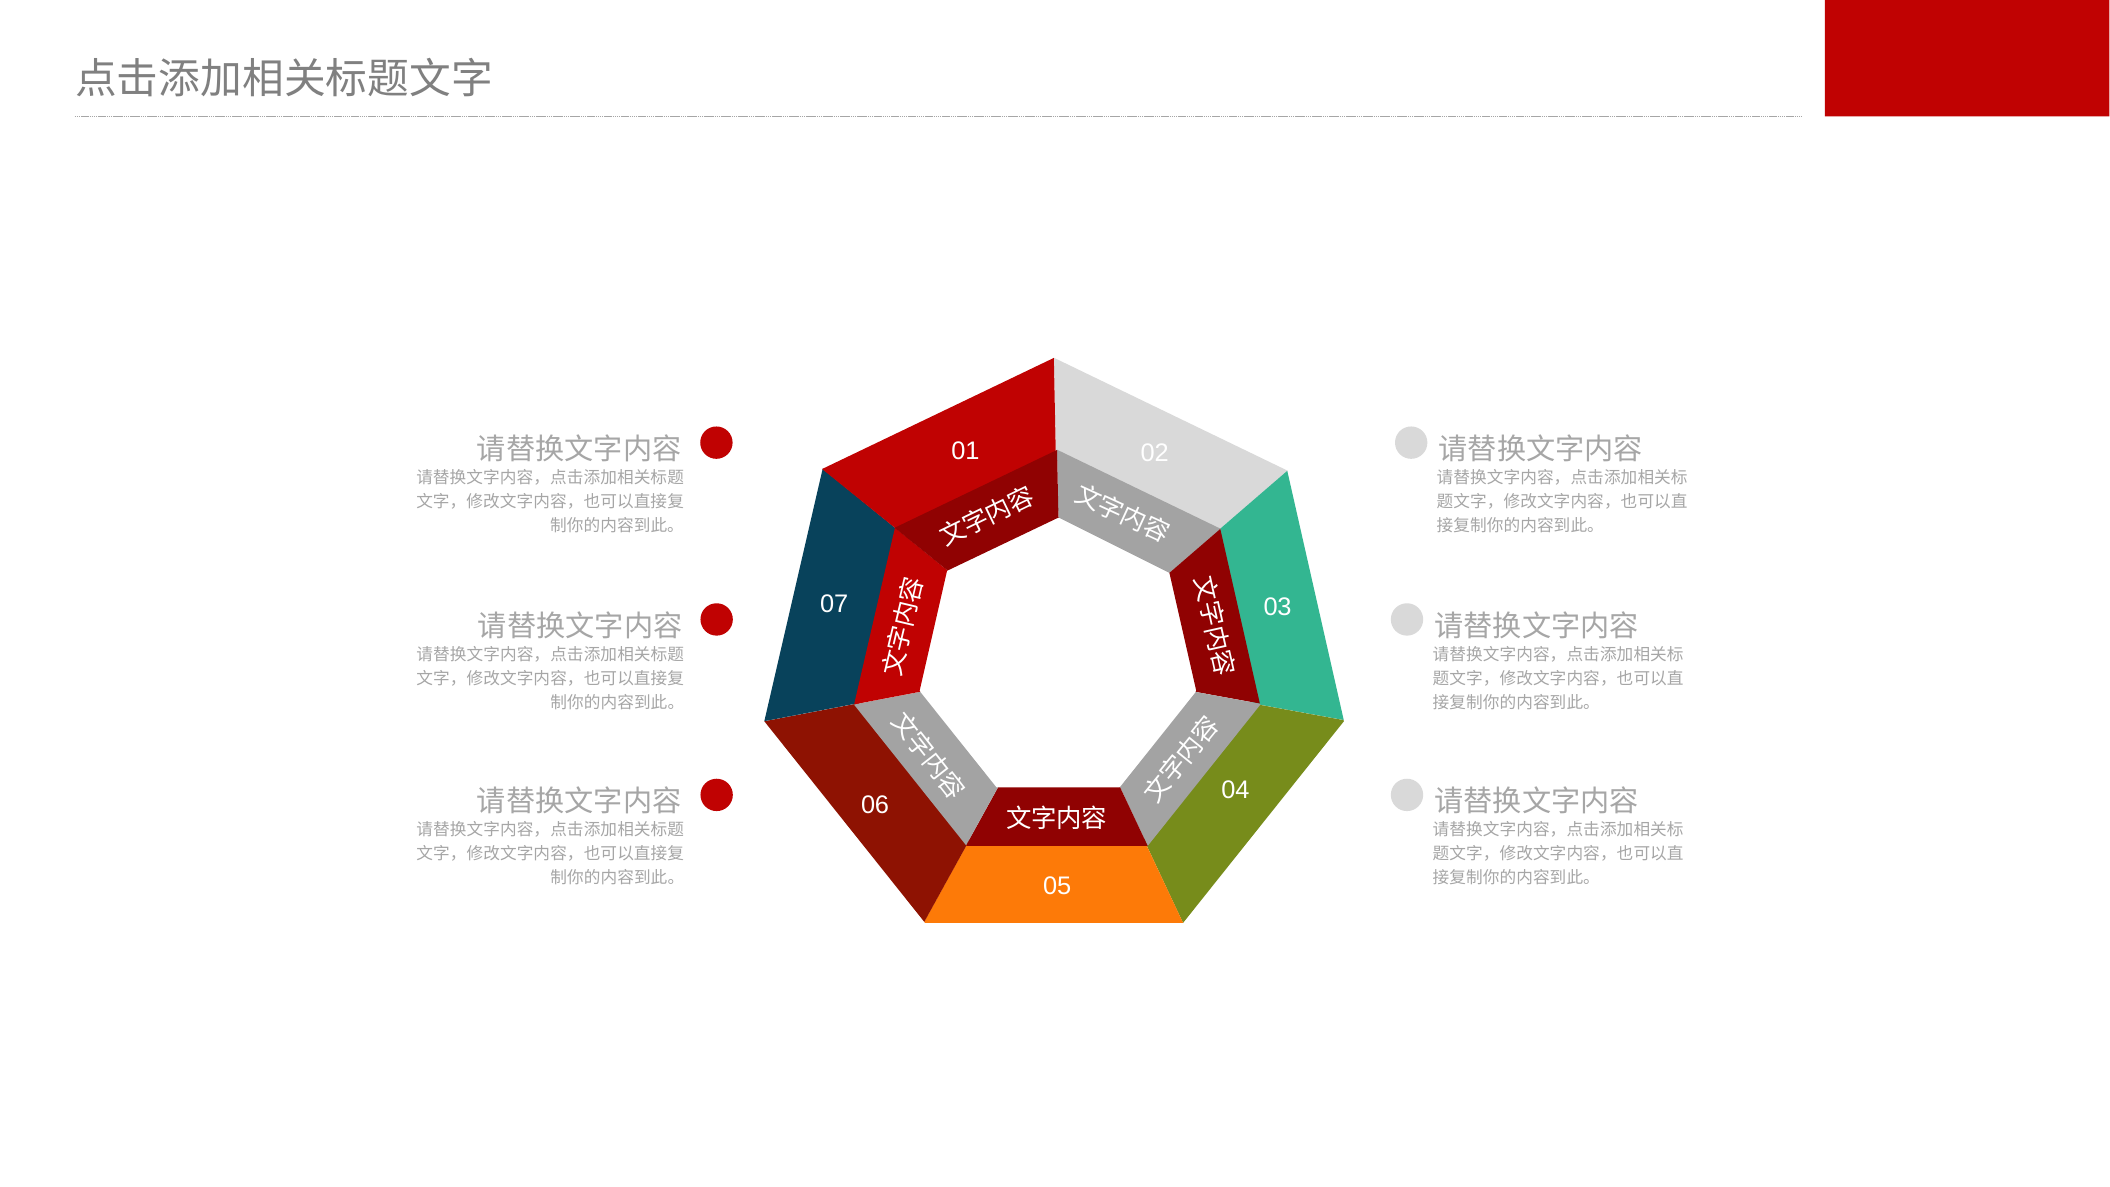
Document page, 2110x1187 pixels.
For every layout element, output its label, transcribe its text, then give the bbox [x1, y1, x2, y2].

text_box 请替换文字内容，点击添加相关标题文字，修改文字内容，也可以直接复制你的内容到此。 [404, 815, 685, 888]
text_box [764, 357, 1344, 923]
text_box 请替换文字内容，点击添加相关标题文字，修改文字内容，也可以直接复制你的内容到此。 [1432, 815, 1701, 888]
text_box 请替换文字内容，点击添加相关标题文字，修改文字内容，也可以直接复制你的内容到此。 [404, 639, 685, 712]
text_box 请替换文字内容 [442, 420, 685, 468]
text_box [700, 426, 733, 459]
text_box [700, 778, 733, 812]
text_box [1390, 778, 1424, 812]
text_box [1395, 426, 1428, 459]
text_box 点击添加相关标题文字 [59, 44, 563, 107]
text_box [1390, 603, 1424, 636]
text_box 请替换文字内容 [1431, 772, 1676, 821]
text_box 请替换文字内容，点击添加相关标题文字，修改文字内容，也可以直接复制你的内容到此。 [404, 463, 685, 535]
text_box 请替换文字内容 [1431, 597, 1676, 645]
text_box 请替换文字内容 [1435, 420, 1680, 468]
text_box [700, 603, 733, 636]
text_box 请替换文字内容 [442, 597, 686, 645]
text_box 请替换文字内容，点击添加相关标题文字，修改文字内容，也可以直接复制你的内容到此。 [1436, 463, 1705, 535]
text_box 请替换文字内容，点击添加相关标题文字，修改文字内容，也可以直接复制你的内容到此。 [1432, 639, 1701, 712]
text_box 请替换文字内容 [442, 772, 685, 821]
